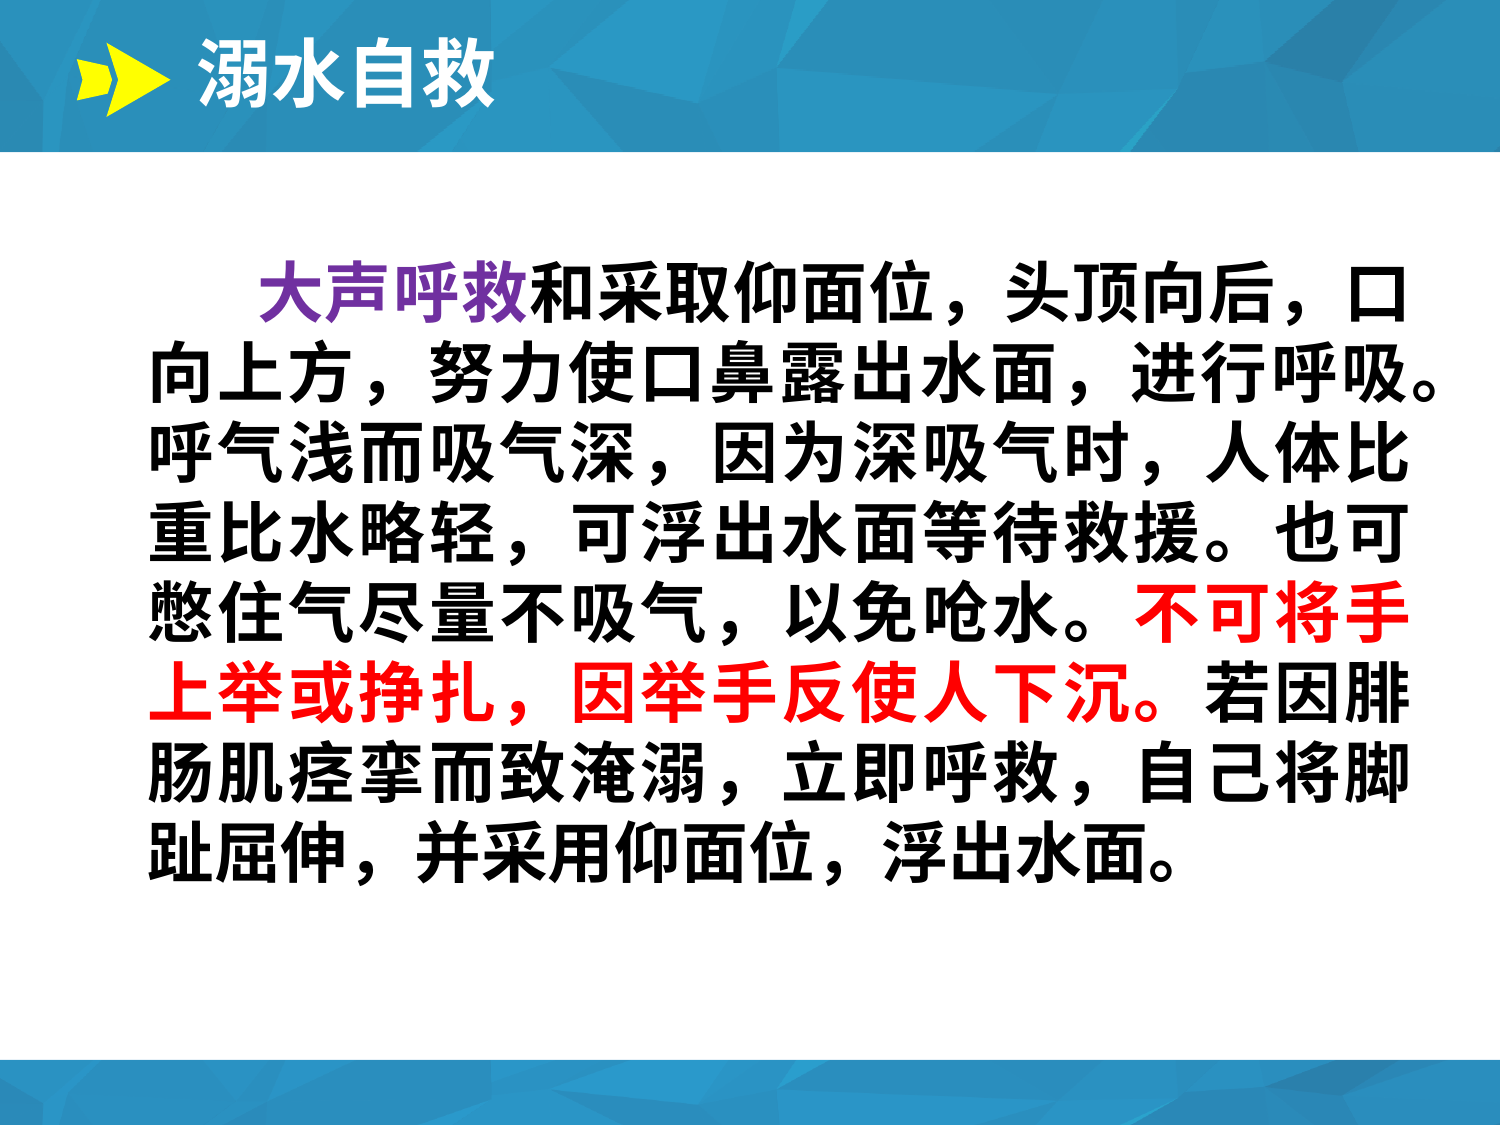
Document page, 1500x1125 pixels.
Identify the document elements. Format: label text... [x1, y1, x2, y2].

text_box 大声呼救和采取仰面位，头顶向后，口向上方，努力使口鼻露出水面，进行呼吸。呼气浅而吸气深，因为深吸气时，人体比重比水略轻，可浮出水面等待救援。也可憋住气尽量不吸气，以免呛水。不可将手上举或挣扎，因举手反使人下沉。若因腓肠肌痉挛而致淹溺，立即呼救，自己将脚趾屈伸，并采用仰面位，浮出水面。 [76, 243, 1427, 923]
text_box 溺水自救 [182, 18, 512, 124]
